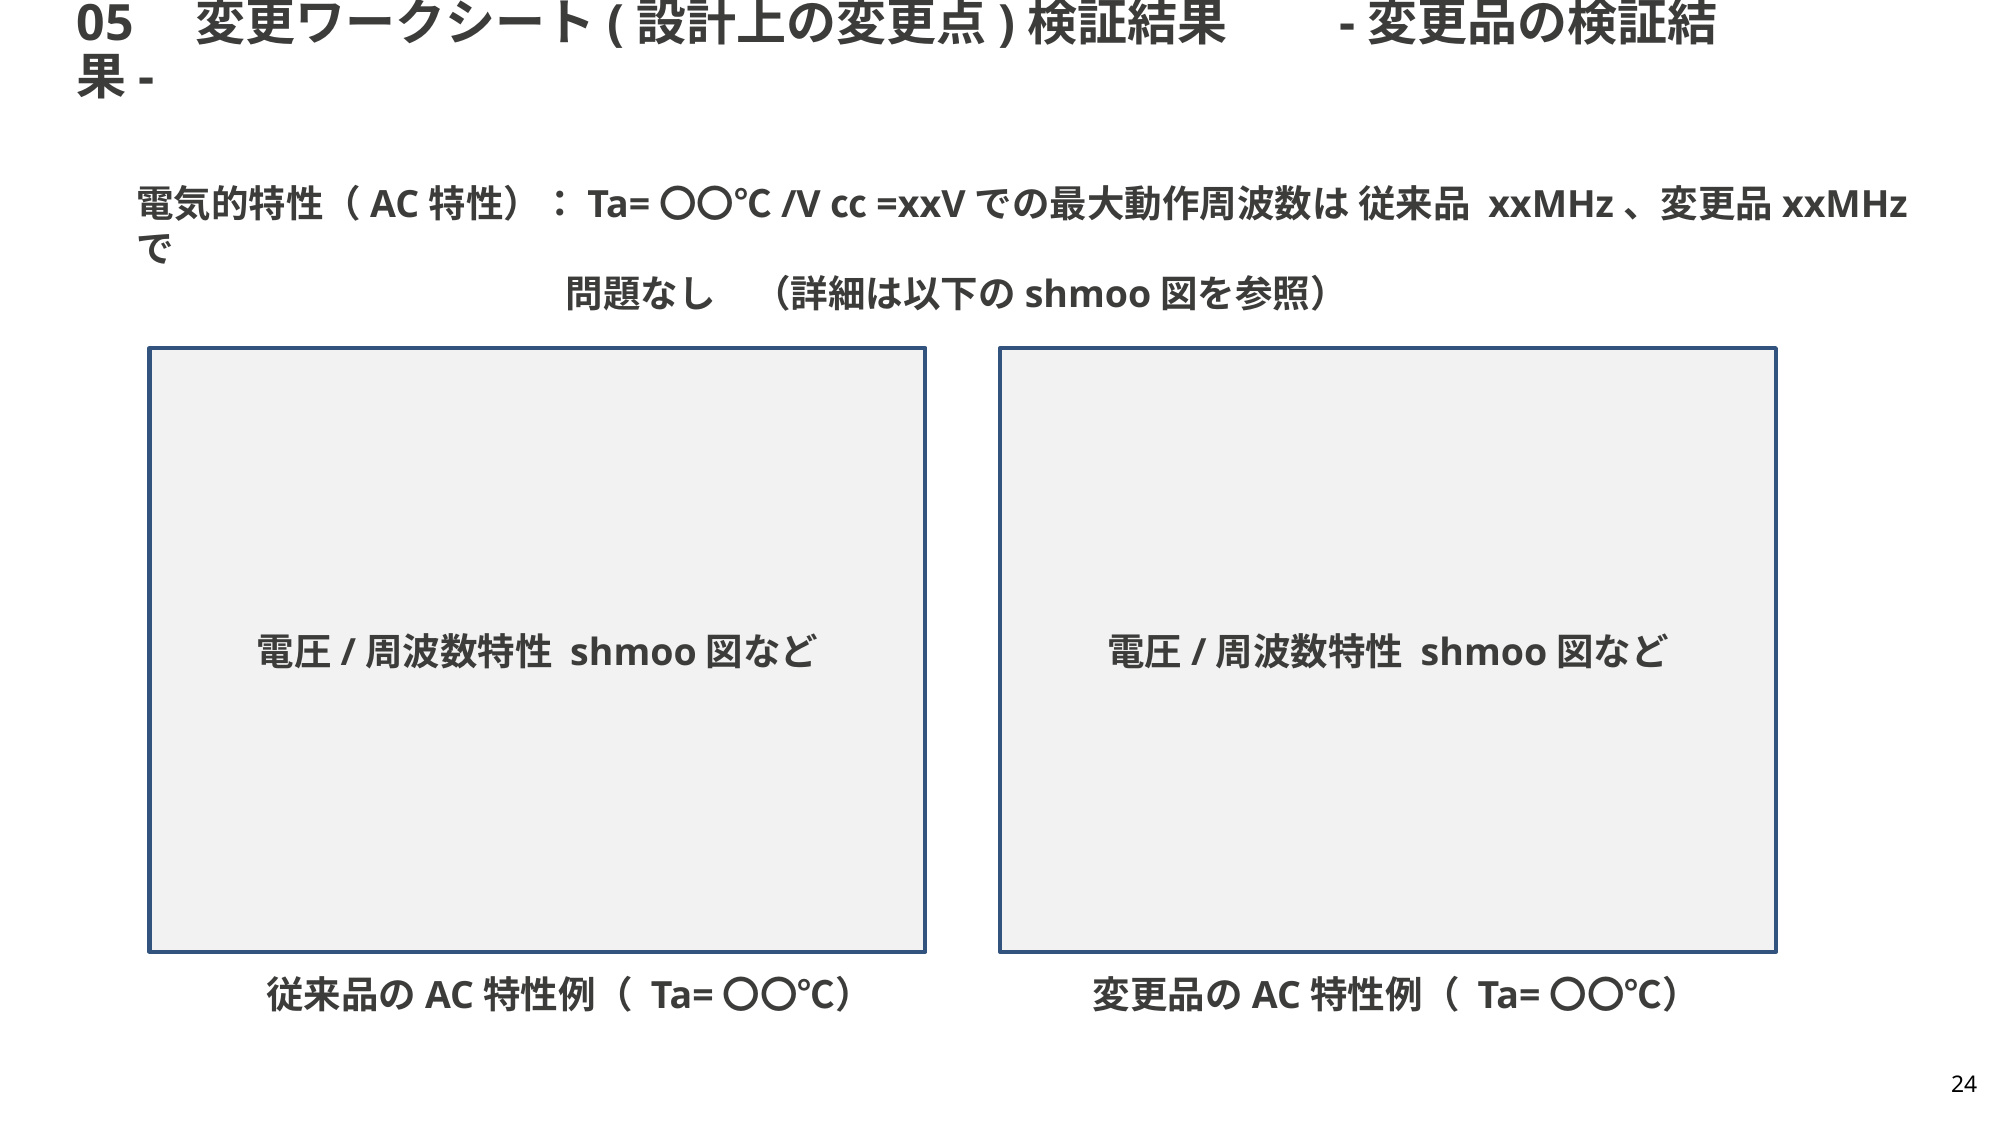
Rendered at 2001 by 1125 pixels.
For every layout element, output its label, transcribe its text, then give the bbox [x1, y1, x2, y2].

text_box 電圧/周波数特性 shmoo図など [998, 346, 1778, 954]
text_box 変更品のAC特性例（ Ta=〇〇℃） [1078, 964, 1715, 1024]
text_box 従来品のAC特性例（ Ta=〇〇℃） [251, 964, 888, 1024]
text_box 電圧/周波数特性 shmoo図など [147, 346, 927, 954]
text_box 電気的特性（AC特性）：Ta=〇〇℃/V㏄=xxVでの最大動作周波数は 従来品 xxMHz、変更品xxMHzで 問題なし （詳細は以下のshmoo図を参照） [121, 172, 1969, 368]
title 05 変更ワークシート(設計上の変更点)検証結果 -変更品の検証結果- [0, 0, 1877, 123]
